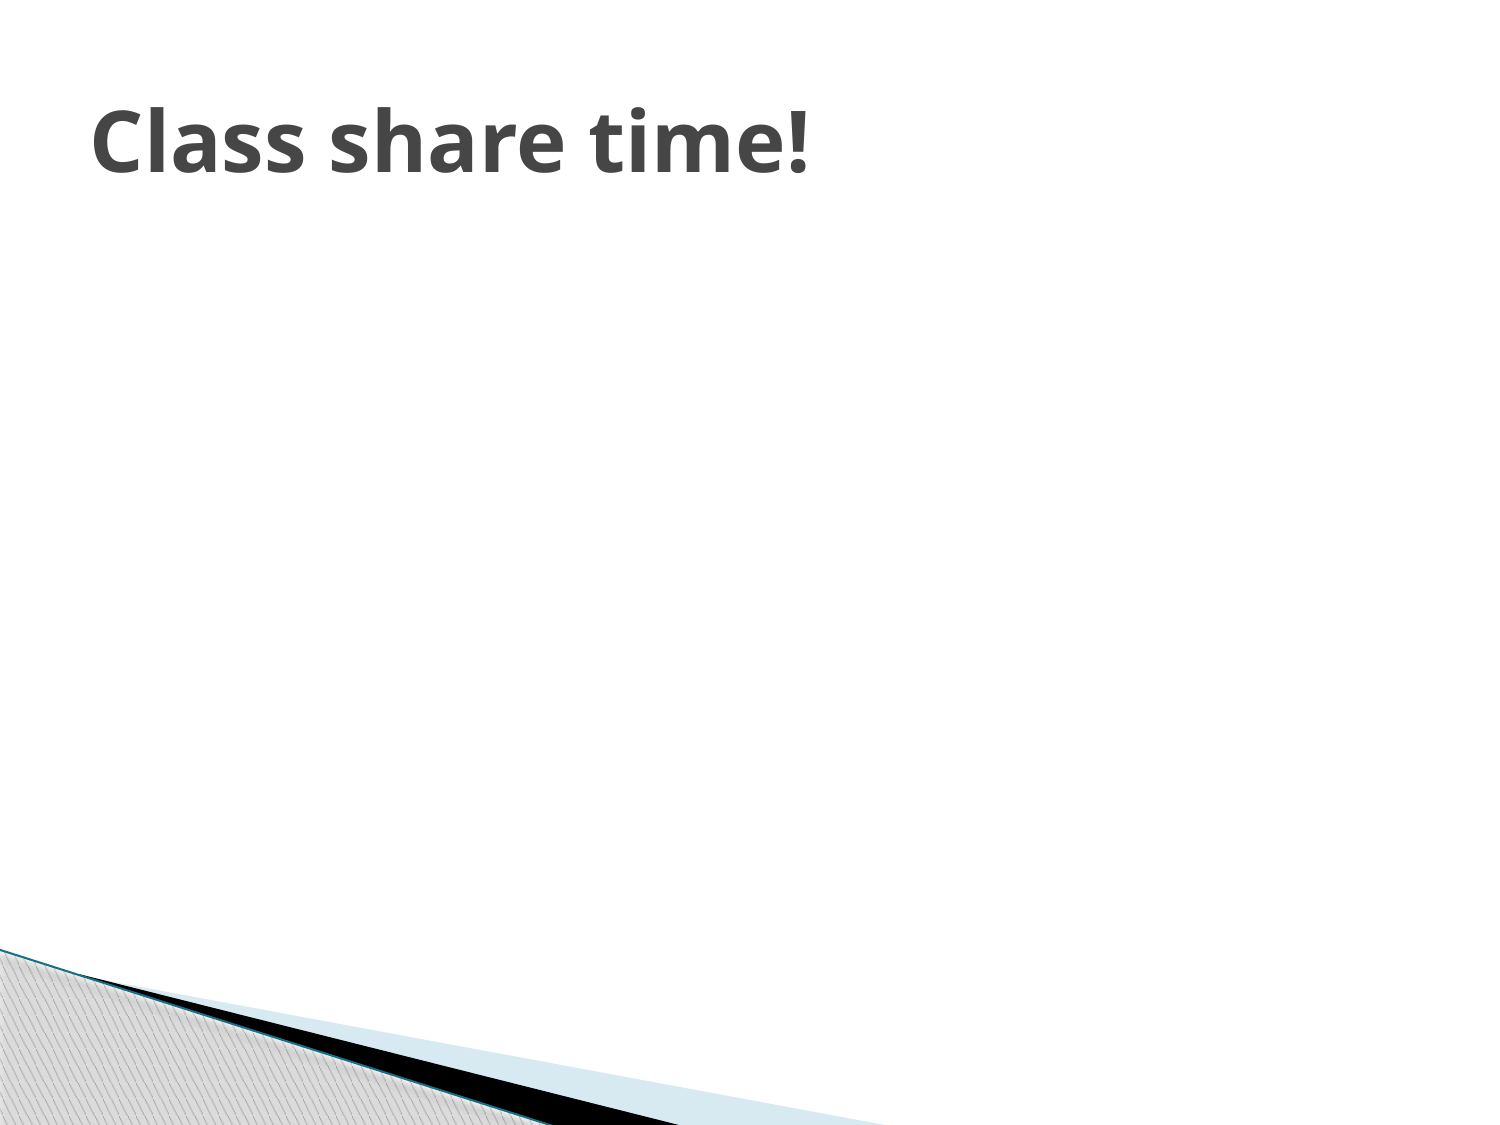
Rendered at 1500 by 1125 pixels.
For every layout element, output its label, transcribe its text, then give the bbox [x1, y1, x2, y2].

title Class share time! [75, 45, 1425, 233]
